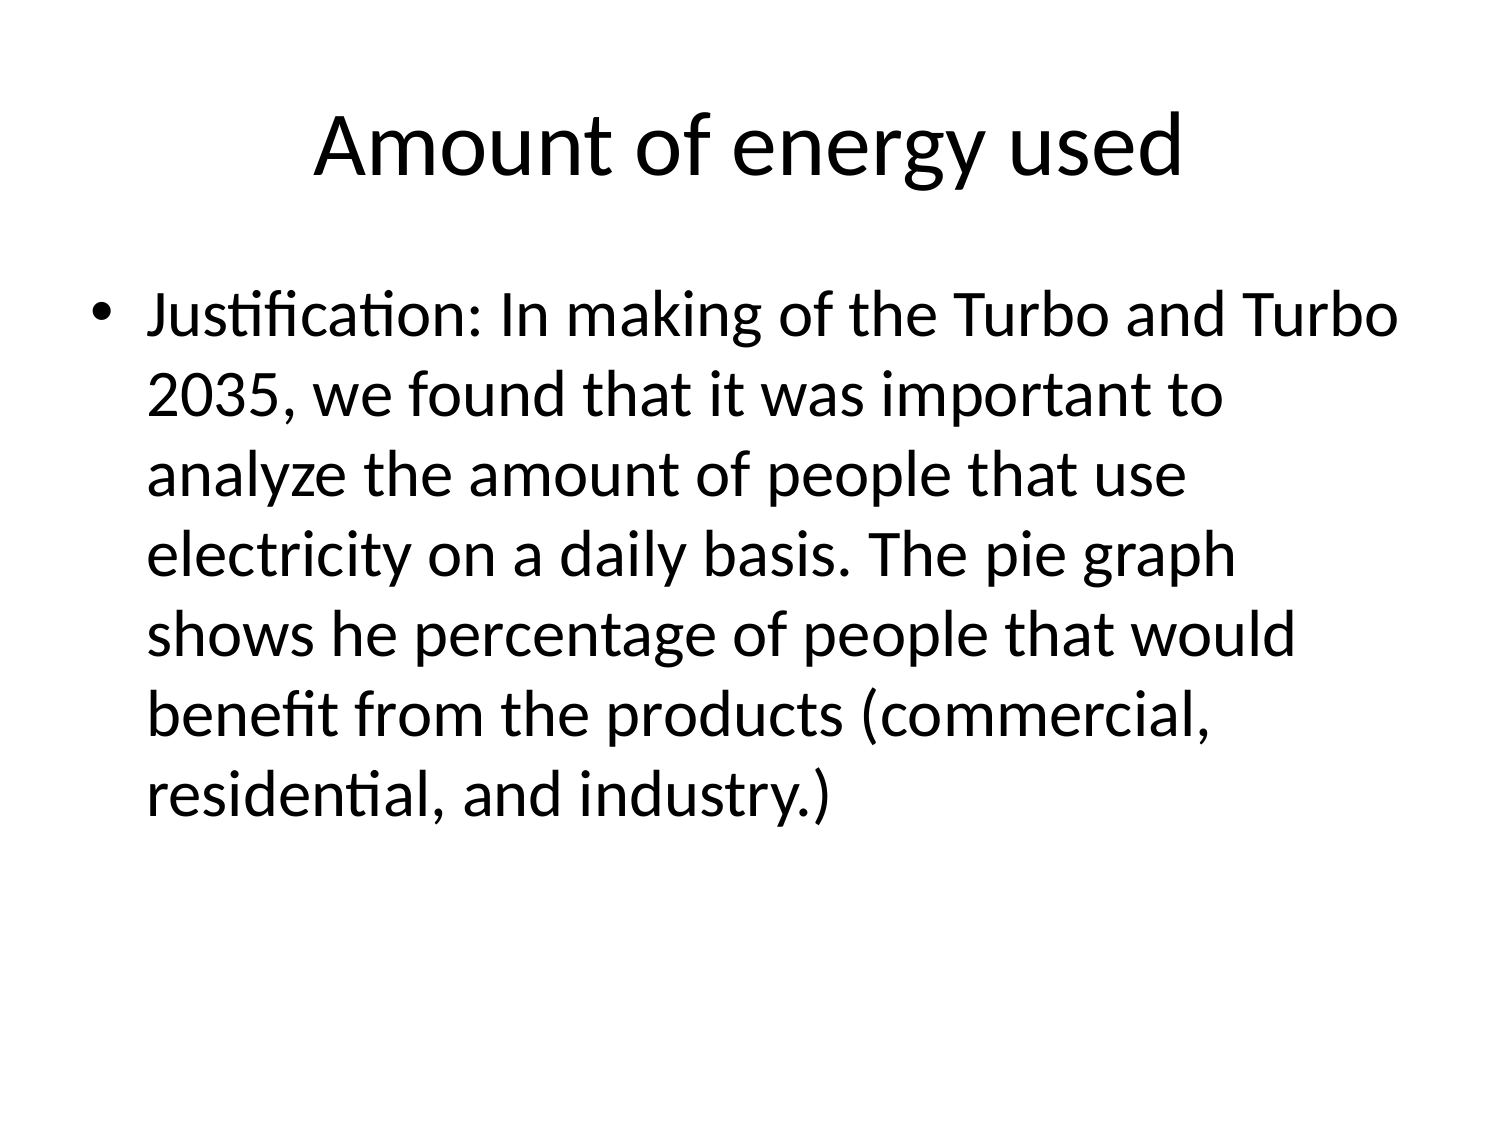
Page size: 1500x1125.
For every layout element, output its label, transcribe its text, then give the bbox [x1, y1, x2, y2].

title Amount of energy used [75, 45, 1425, 233]
list Justification: In making of the Turbo and Turbo 2035, we found that it was important to analyze the amount of people that use electricity on a daily basis. The pie graph shows he percentage of people that would benefit from the products (commercial, residential, and industry.) [75, 262, 1425, 1005]
